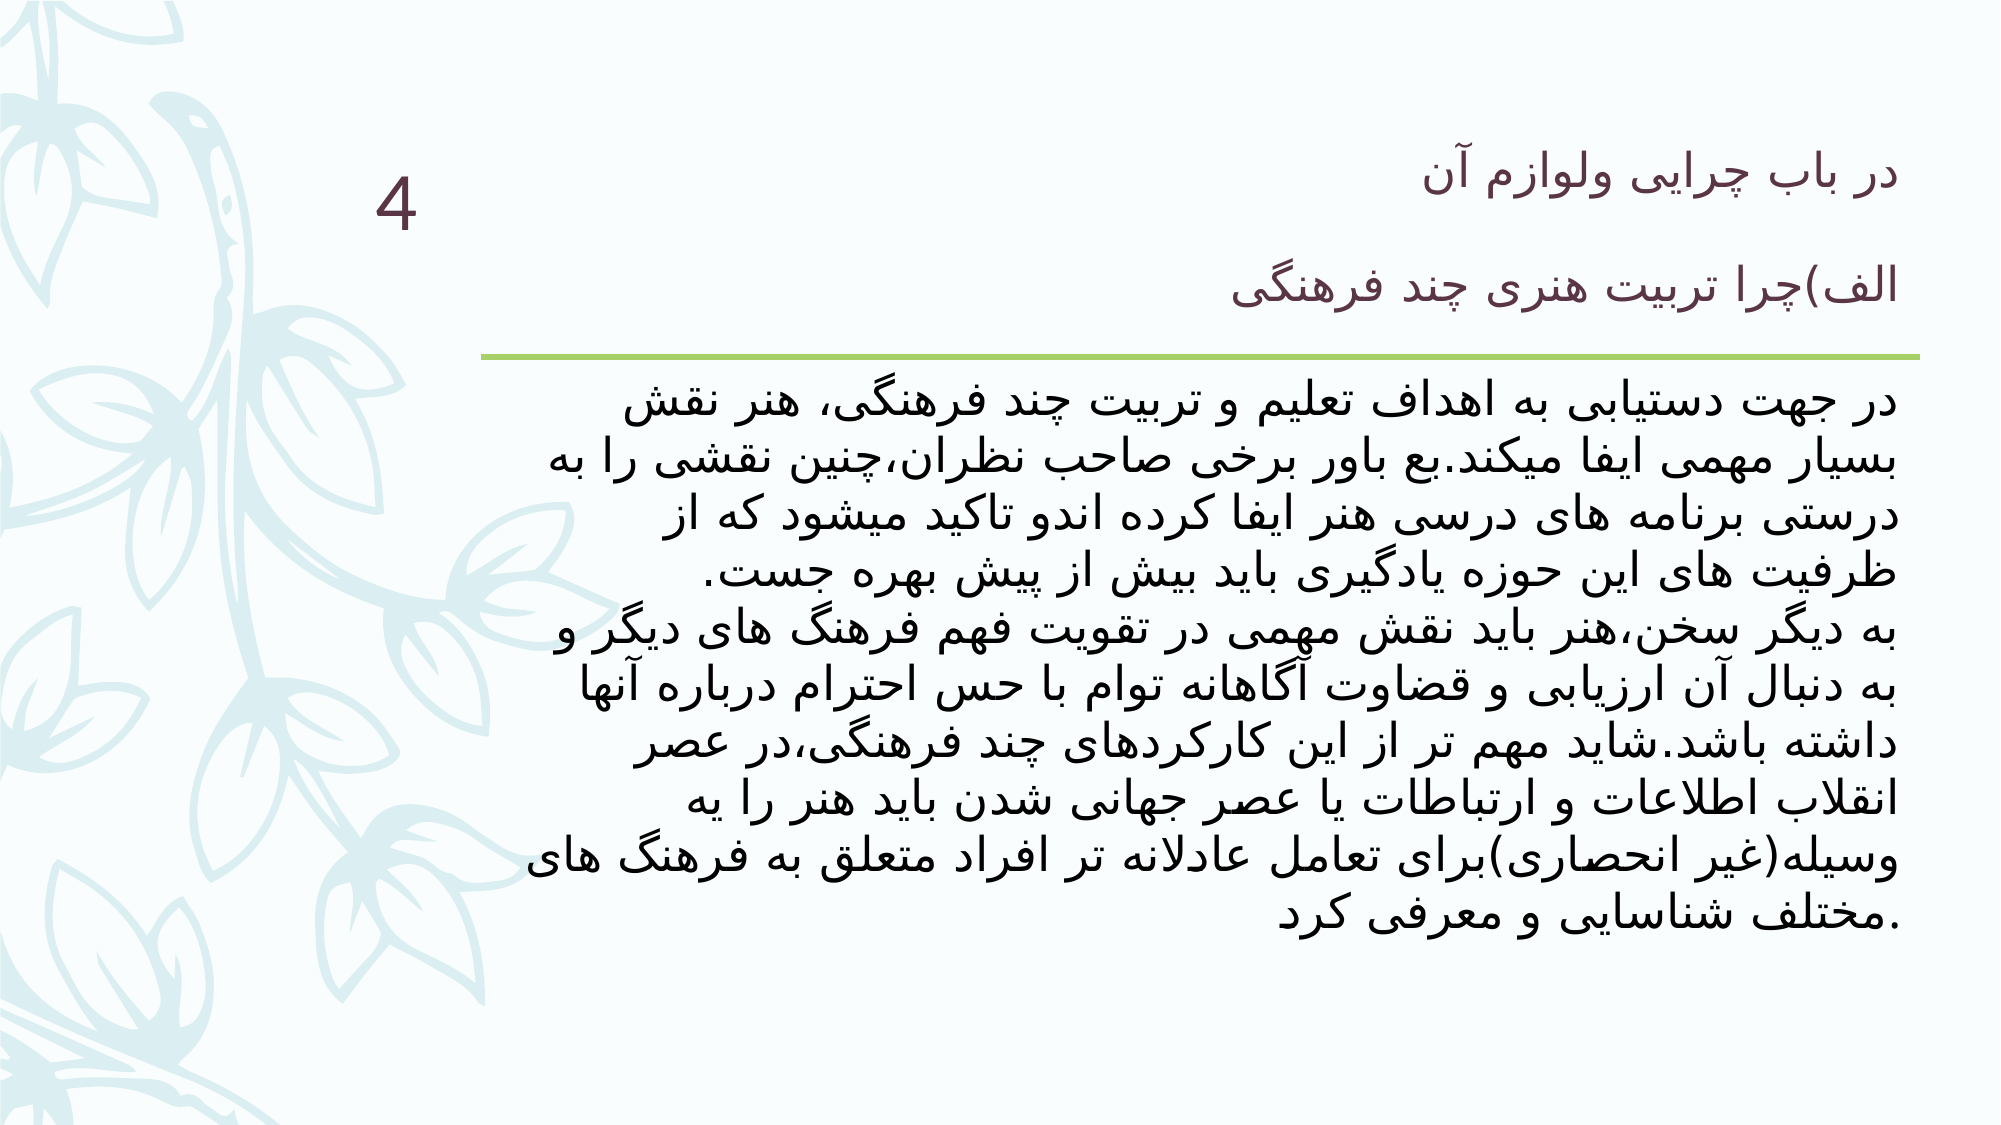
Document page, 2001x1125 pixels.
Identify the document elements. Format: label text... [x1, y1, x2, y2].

title در باب چرایی ولوازم آن الف)چرا تربیت هنری چند فرهنگی در جهت دستیابی به اهداف تعلیم و تربیت چند فرهنگی، هنر نقش بسیار مهمی ایفا میکند.بع باور برخی صاحب نظران،چنین نقشی را به درستی برنامه های درسی هنر ایفا کرده اندو تاکید میشود که از ظرفیت های این حوزه یادگیری باید بیش از پیش بهره جست. به دیگر سخن،هنر باید نقش مهمی در تقویت فهم فرهنگ های دیگر و به دنبال آن ارزیابی و قضاوت آگاهانه توام با حس احترام درباره آنها داشته باشد.شاید مهم تر از این کارکردهای چند فرهنگی،در عصر انقلاب اطلاعات و ارتباطات یا عصر جهانی شدن باید هنر را یه وسیله(غیر انحصاری)برای تعامل عادلانه تر افراد متعلق به فرهنگ های مختلف شناسایی و معرفی کرد. [505, 134, 1917, 1006]
text_box 4 [333, 119, 460, 255]
